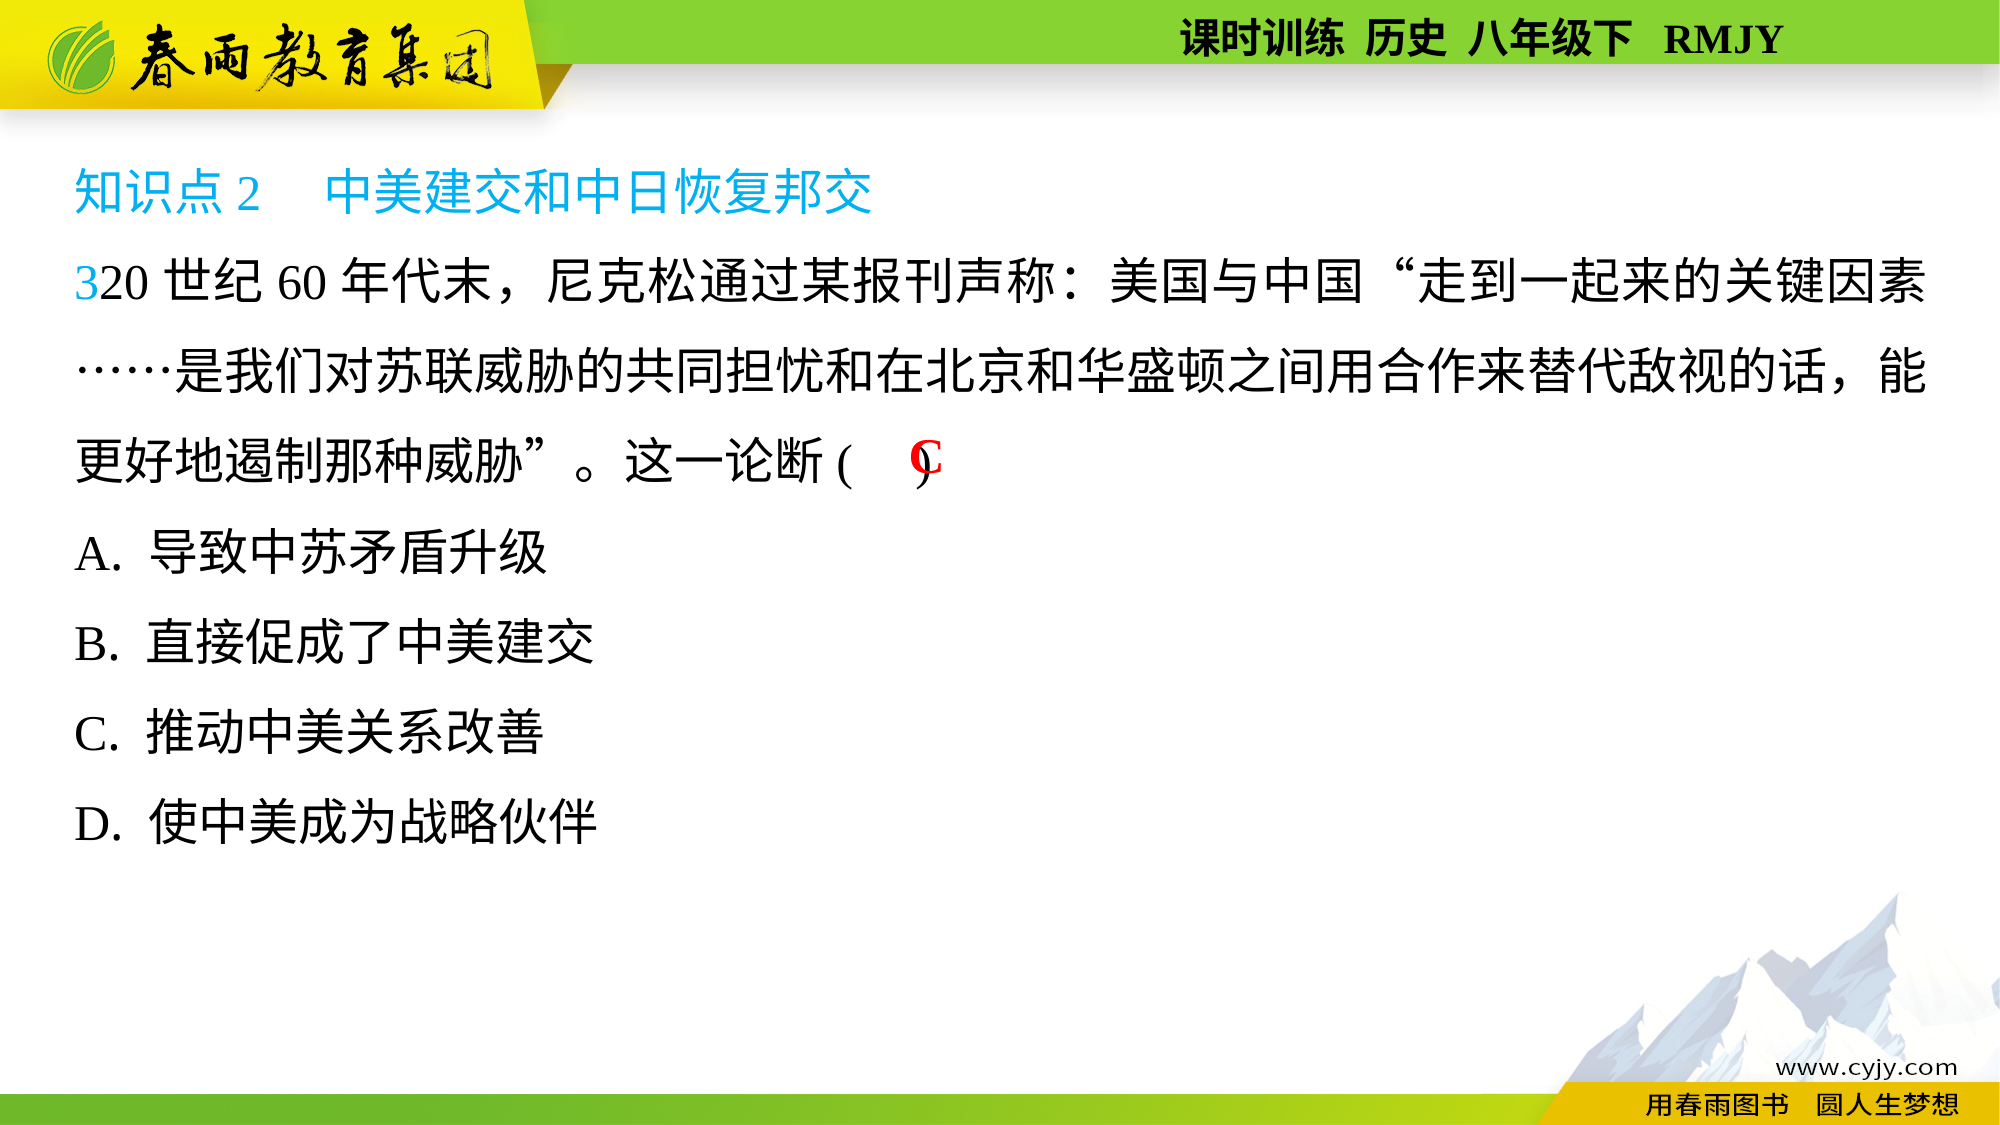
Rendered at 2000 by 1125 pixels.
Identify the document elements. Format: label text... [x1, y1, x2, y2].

text_box C [894, 416, 960, 491]
picture [0, 0, 2000, 1125]
list 知识点2 中美建交和中日恢复邦交 320世纪60年代末，尼克松通过某报刊声称：美国与中国“走到一起来的关键因素……是我们对苏联威胁的共同担忧和在北京和华盛顿之间用合作来替代敌视的话，能更好地遏制那种威胁”。这一论断( ) A. 导致中苏矛盾升级 B. 直接促成了中美建交 C. 推动中美关系改善 D. 使中美成为战略伙伴 [59, 122, 1944, 854]
